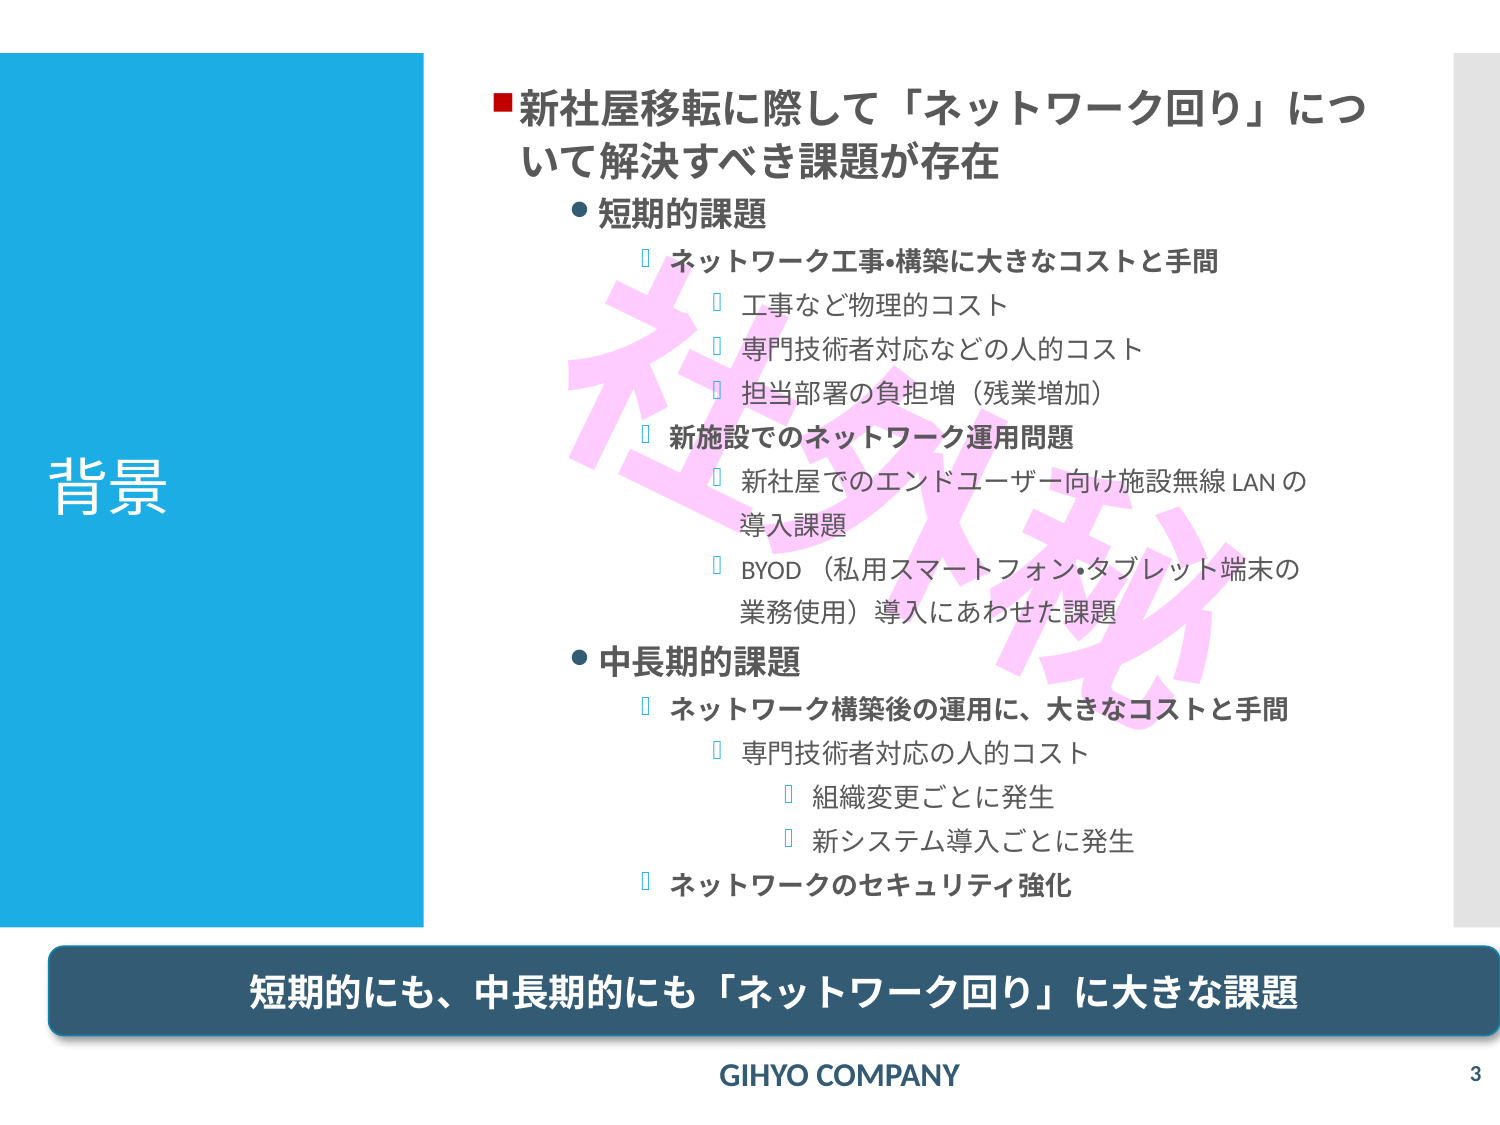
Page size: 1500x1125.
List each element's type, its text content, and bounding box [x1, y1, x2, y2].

list 新社屋移転に際して「ネットワーク回り」について解決すべき課題が存在 短期的課題 ネットワーク工事・構築に大きなコストと手間 工事など物理的コスト 専門技術者対応などの人的コスト 担当部署の負担増（残業増加） 新施設でのネットワーク運用問題 新社屋でのエンドユーザー向け施設無線LANの 導入課題 BYOD（私用スマートフォン・タブレット端末の 業務使用）導入にあわせた課題 中長期的課題 ネットワーク構築後の運用に、大きなコストと手間 専門技術者対応の人的コスト 組織変更ごとに発生 新システム導入ごとに発生 ネットワークのセキュリティ強化 [476, 70, 1422, 911]
text_box 短期的にも、中長期的にも「ネットワーク回り」に大きな課題 [47, 945, 1500, 1037]
footer GIHYO COMPANY [476, 1042, 1204, 1103]
slide_number 2 [1308, 1046, 1497, 1103]
title 背景 [31, 112, 394, 868]
